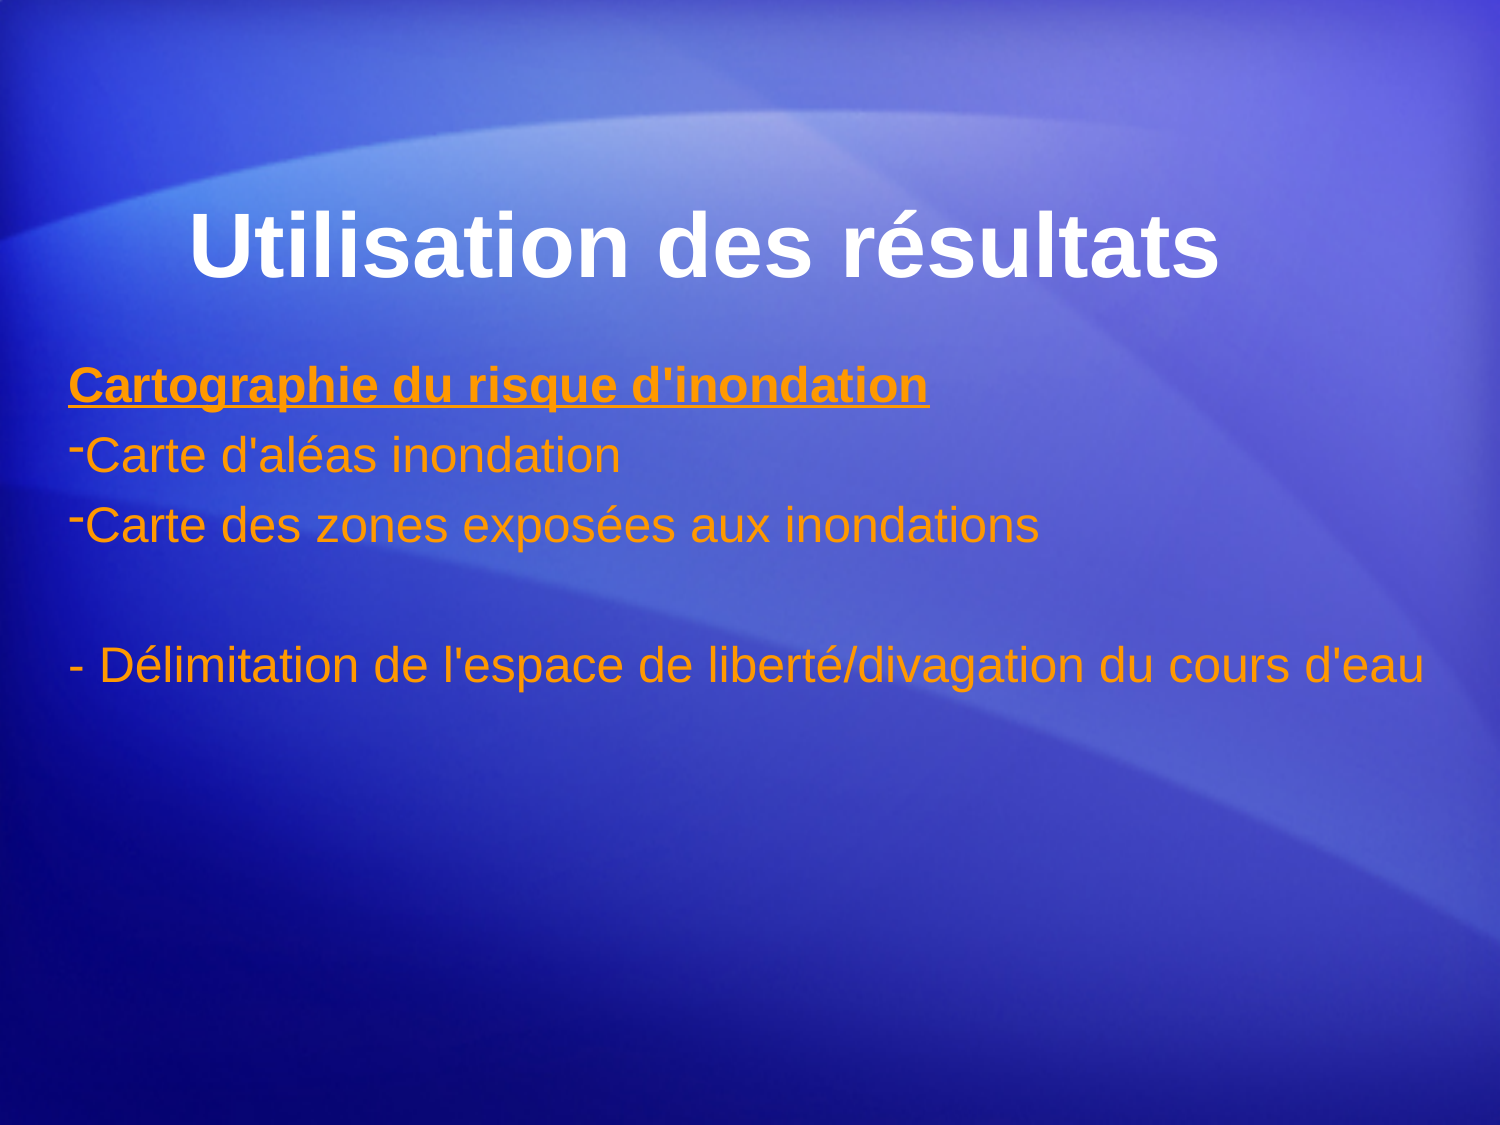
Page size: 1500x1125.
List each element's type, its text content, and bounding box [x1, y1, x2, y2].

title Utilisation des résultats [80, 175, 1357, 344]
subtitle Cartographie du risque d'inondation Carte d'aléas inondation Carte des zones exposées aux inondations - Délimitation de l'espace de liberté/divagation du cours d'eau [52, 344, 1500, 633]
picture [0, 0, 1500, 1125]
